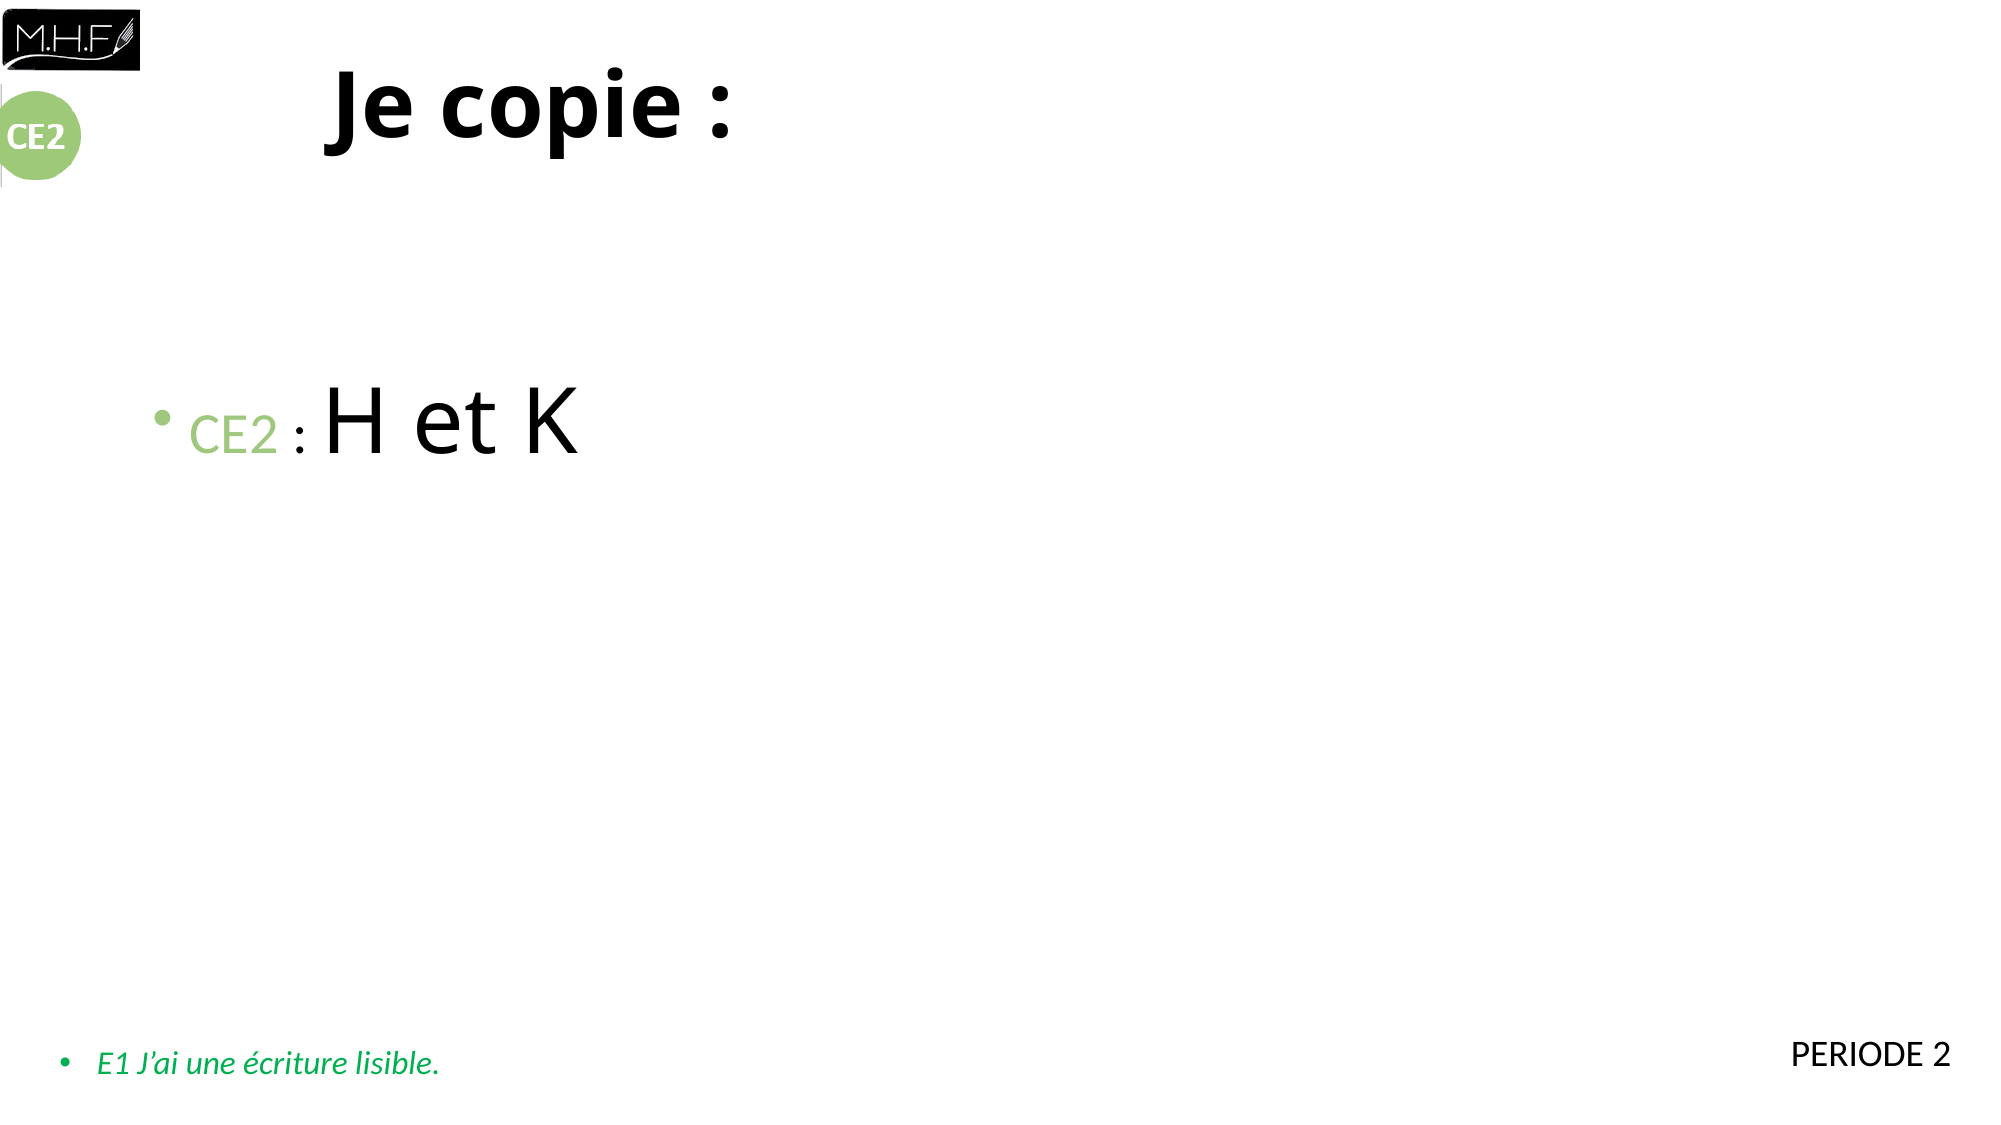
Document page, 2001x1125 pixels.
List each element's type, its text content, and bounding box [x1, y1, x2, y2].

picture [0, 7, 140, 74]
title Je copie : [316, 0, 1863, 218]
picture [0, 84, 86, 187]
text_box E1 J’ai une écriture lisible. [44, 1038, 1346, 1092]
list CE2 : H et K [137, 299, 1863, 1014]
text_box PERIODE 2 [1362, 1021, 1967, 1082]
